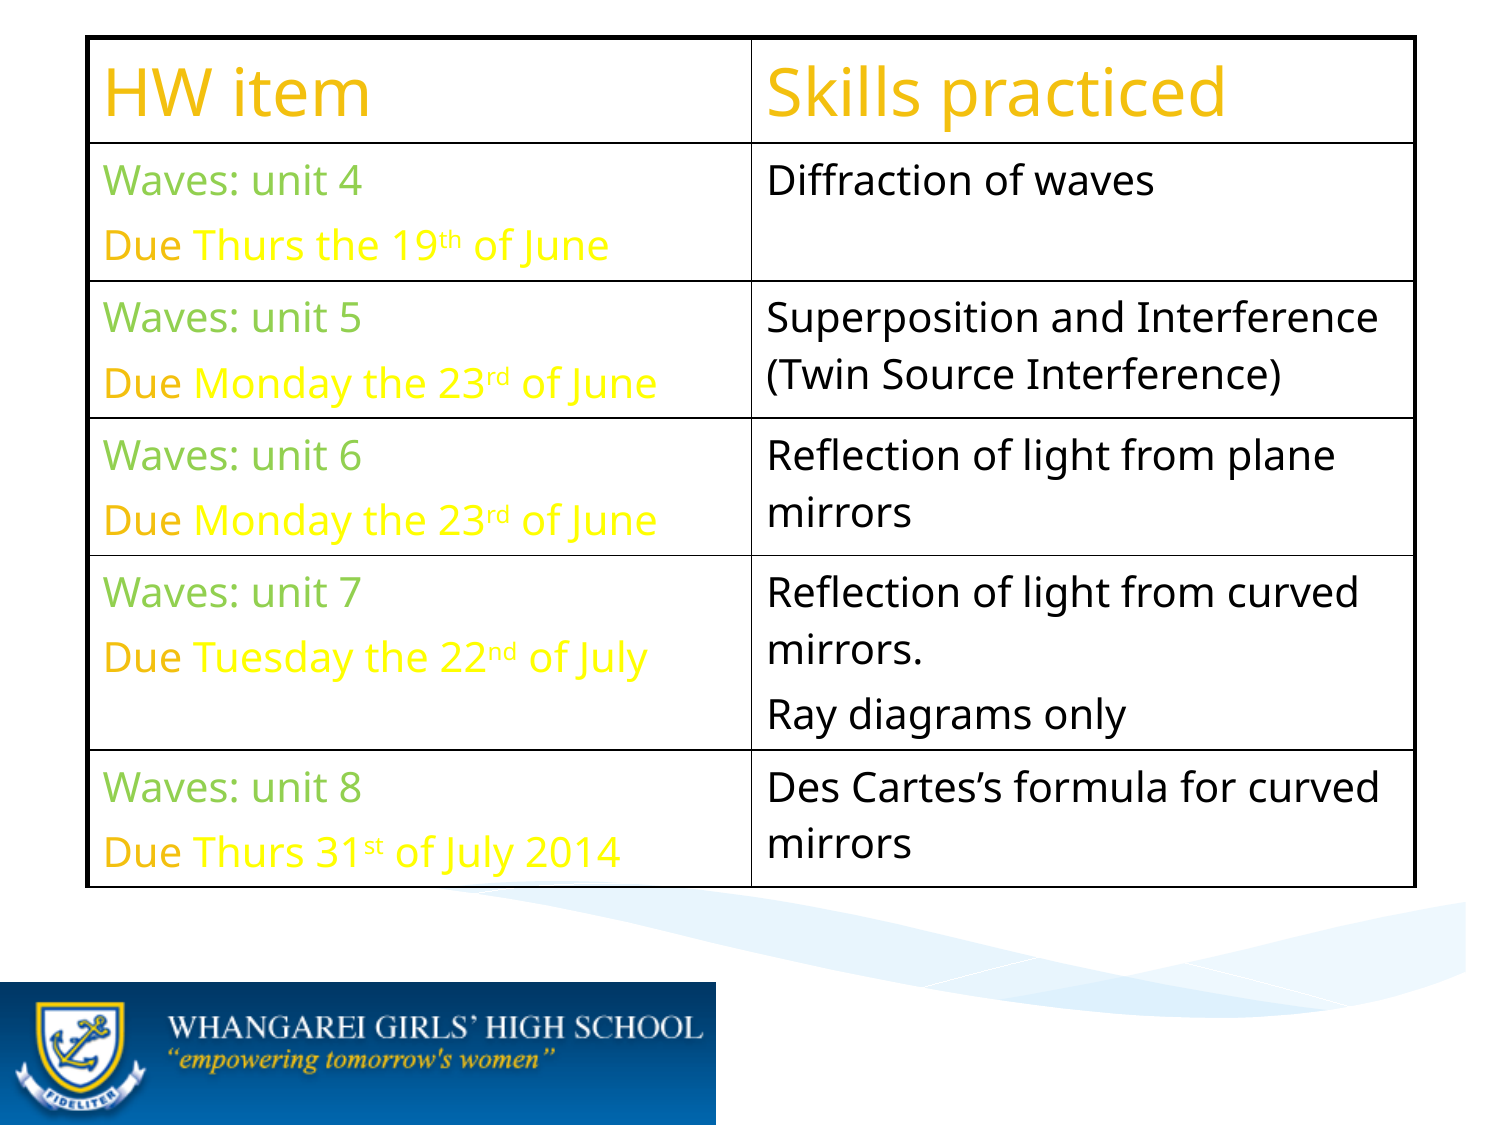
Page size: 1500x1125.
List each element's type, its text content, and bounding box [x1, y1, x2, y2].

table_cell Superposition and Interference (Twin Source Interference) [752, 282, 1413, 417]
table_cell Des Cartes’s formula for curved mirrors [752, 751, 1413, 886]
table_cell Reflection of light from plane mirrors [752, 419, 1413, 555]
table_cell Reflection of light from curved mirrors. Ray diagrams only [752, 556, 1413, 749]
table_cell Diffraction of waves [752, 144, 1413, 280]
table_cell Waves: unit 4 Due Thurs the 19th of June [90, 144, 751, 280]
table_cell Waves: unit 6 Due Monday the 23rd of June [90, 419, 751, 555]
picture [0, 982, 716, 1125]
table_cell Waves: unit 7 Due Tuesday the 22nd of July [90, 556, 751, 749]
table_cell Waves: unit 5 Due Monday the 23rd of June [90, 282, 751, 417]
table_header Skills practiced [752, 40, 1413, 142]
table_cell Waves: unit 8 Due Thurs 31st of July 2014 [90, 751, 751, 886]
table_header HW item [90, 40, 751, 142]
